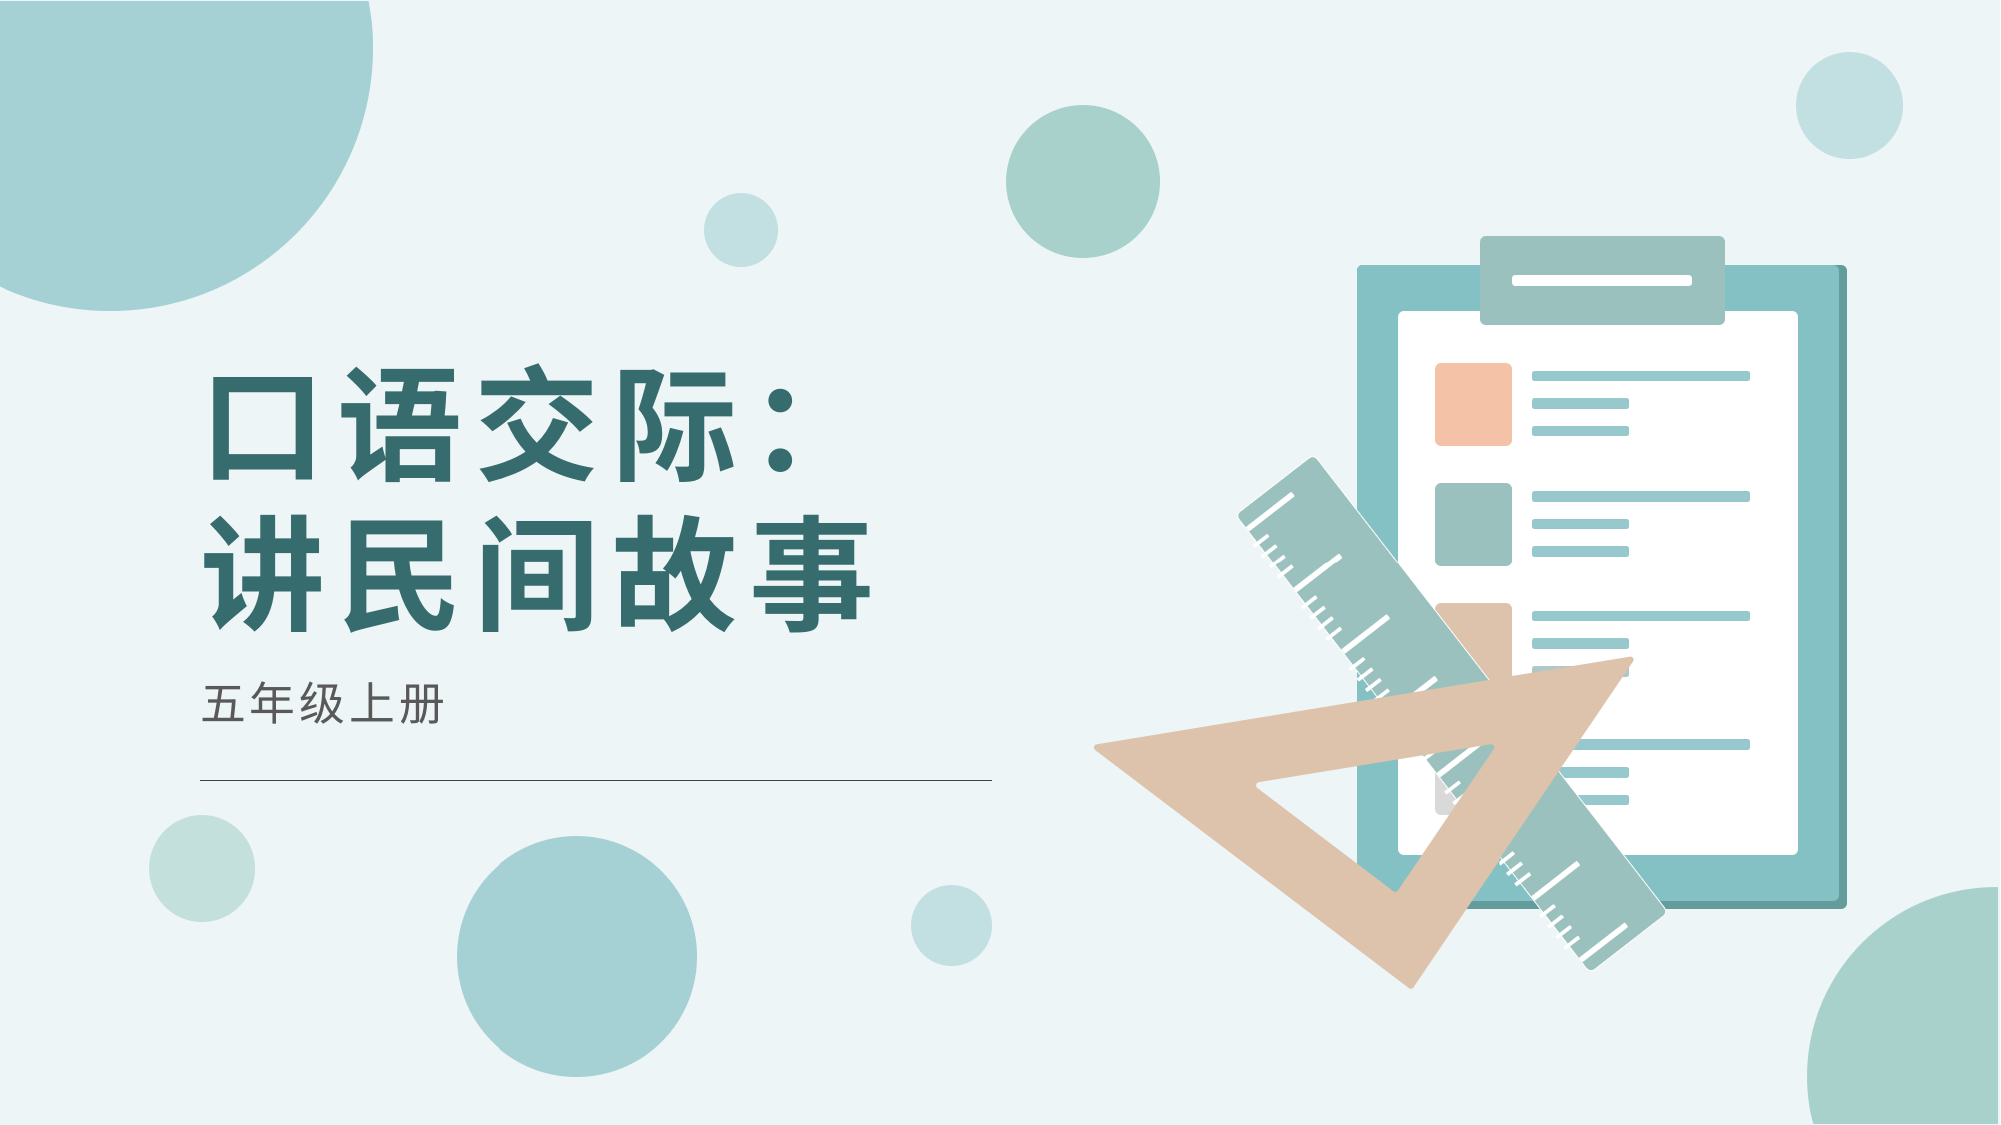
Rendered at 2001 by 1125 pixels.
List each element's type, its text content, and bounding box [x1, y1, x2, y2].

text_box 口语交际：讲民间故事 [199, 343, 992, 647]
picture [0, 1, 2000, 1124]
text_box 五年级上册 [199, 675, 992, 736]
